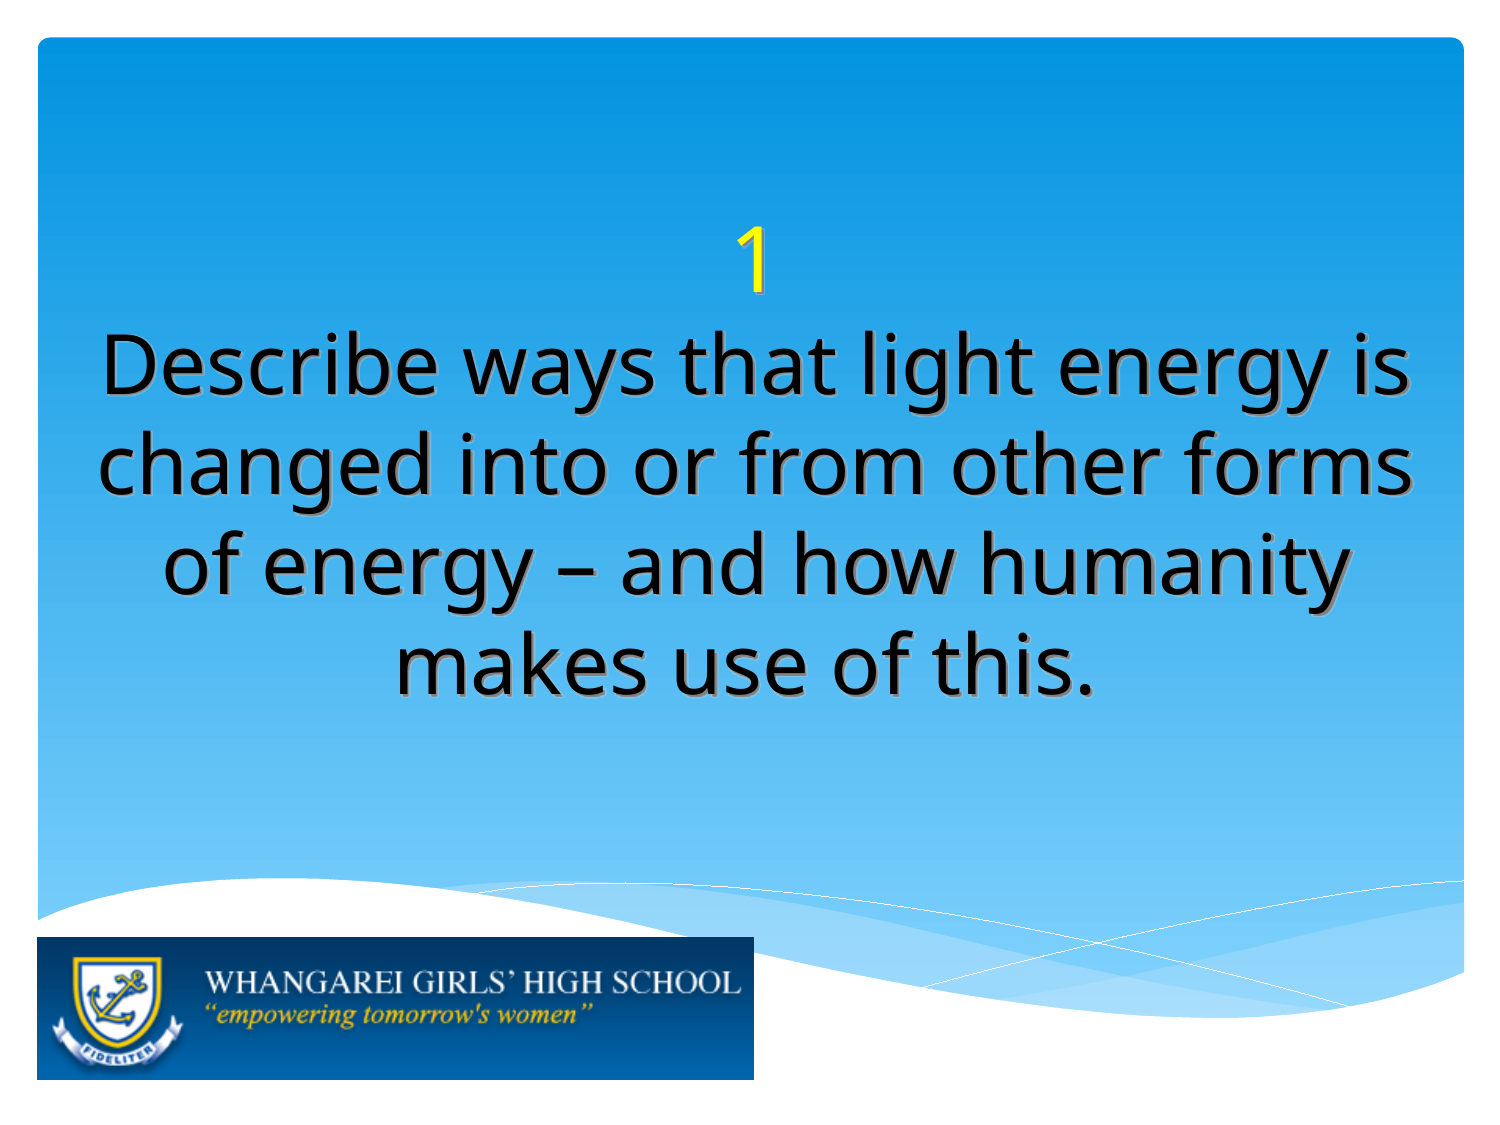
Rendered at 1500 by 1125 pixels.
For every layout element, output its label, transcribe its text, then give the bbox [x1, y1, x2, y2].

picture [37, 937, 754, 1080]
text_box 1 Describe ways that light energy is changed into or from other forms of energy – and how humanity makes use of this. [74, 99, 1438, 913]
